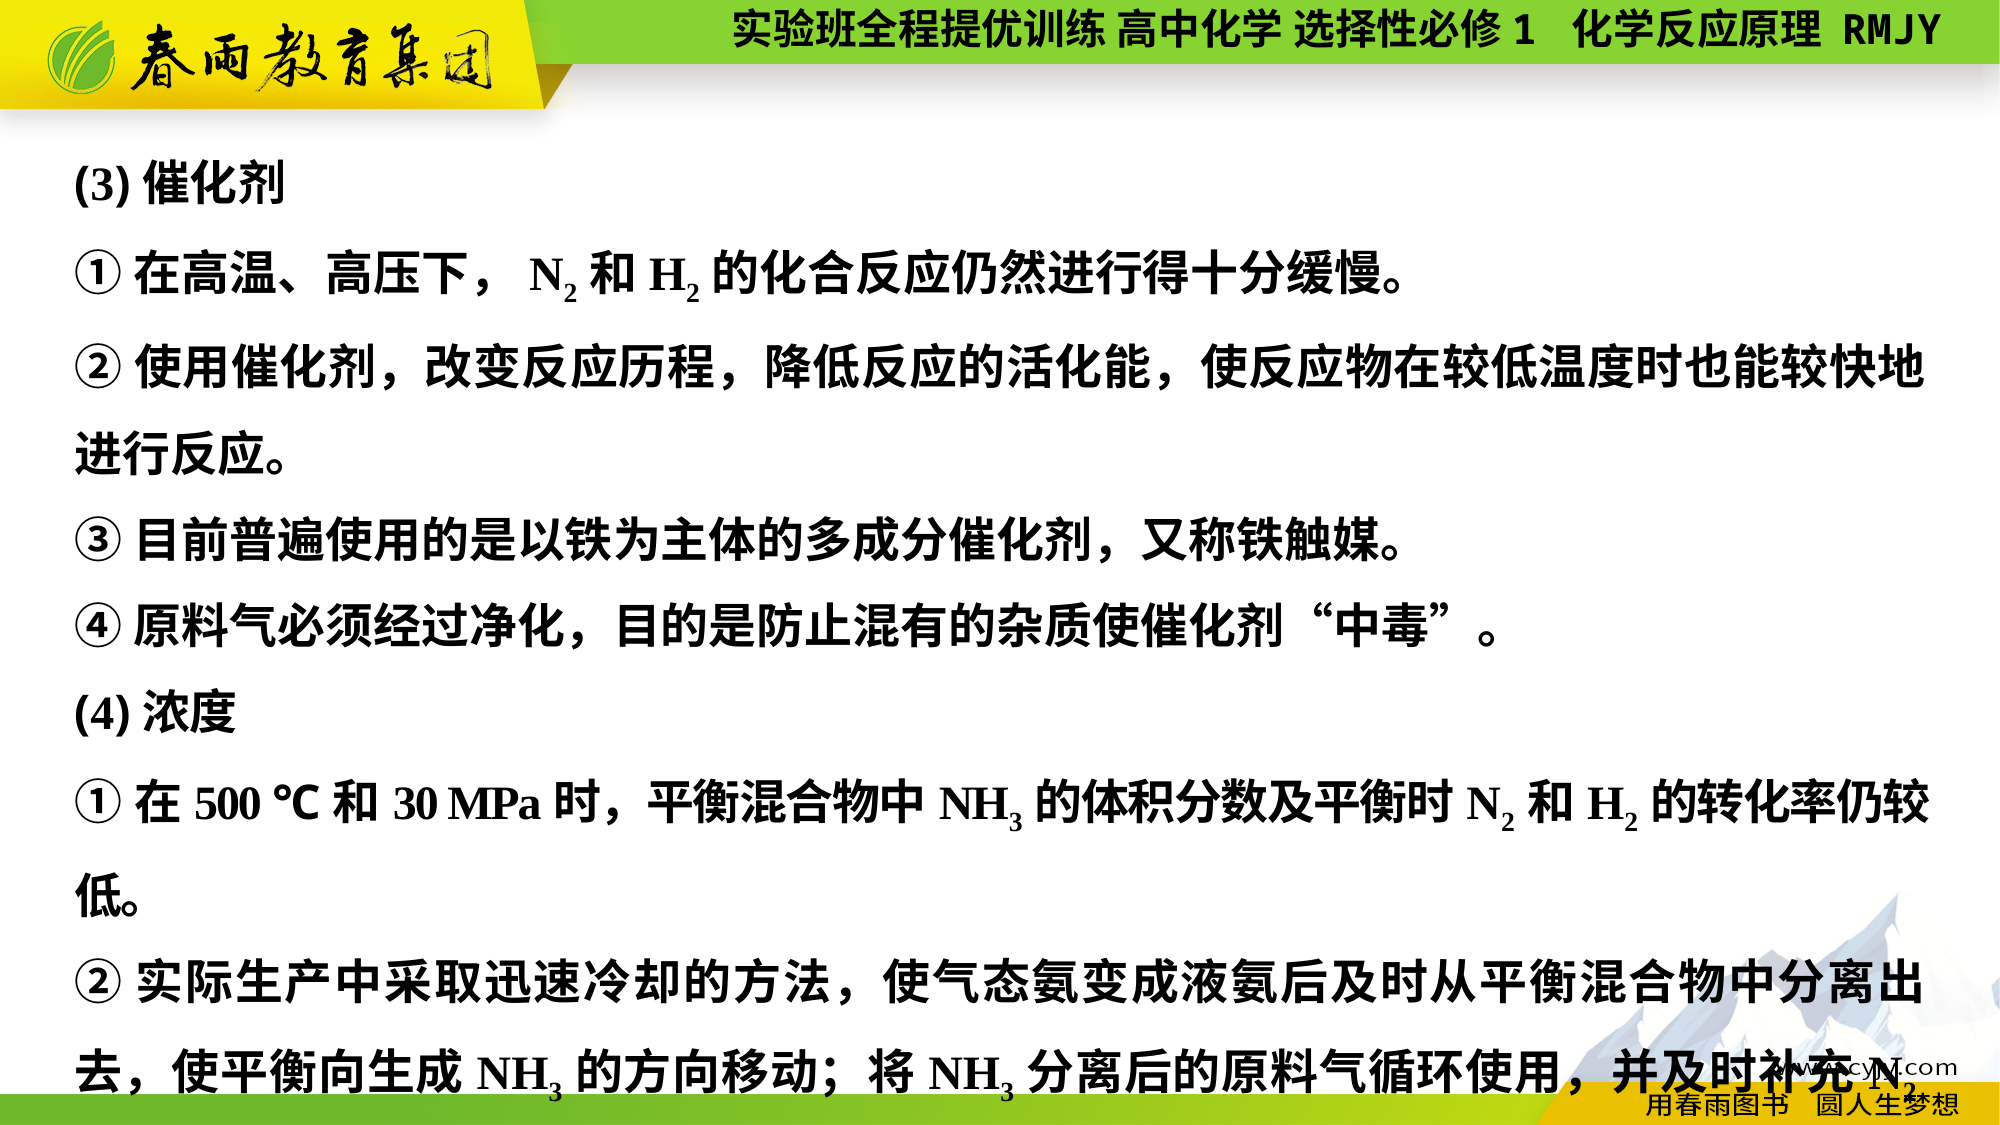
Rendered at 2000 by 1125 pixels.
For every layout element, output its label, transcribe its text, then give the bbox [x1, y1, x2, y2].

picture [0, 0, 2000, 1125]
list (3)催化剂 ①在高温、高压下，N2和H2的化合反应仍然进行得十分缓慢。 ②使用催化剂，改变反应历程，降低反应的活化能，使反应物在较低温度时也能较快地进行反应。 ③目前普遍使用的是以铁为主体的多成分催化剂，又称铁触媒。 ④原料气必须经过净化，目的是防止混有的杂质使催化剂“中毒”。 (4)浓度 ①在500 ℃和30 MPa时，平衡混合物中NH3的体积分数及平衡时N2和H2的转化率仍较低。 ②实际生产中采取迅速冷却的方法，使气态氨变成液氨后及时从平衡混合物中分离出去，使平衡向生成NH3的方向移动；将NH3分离后的原料气循环使用，并及时补充N2和H2，使反应物保持一定的浓度。 [59, 116, 1944, 1079]
